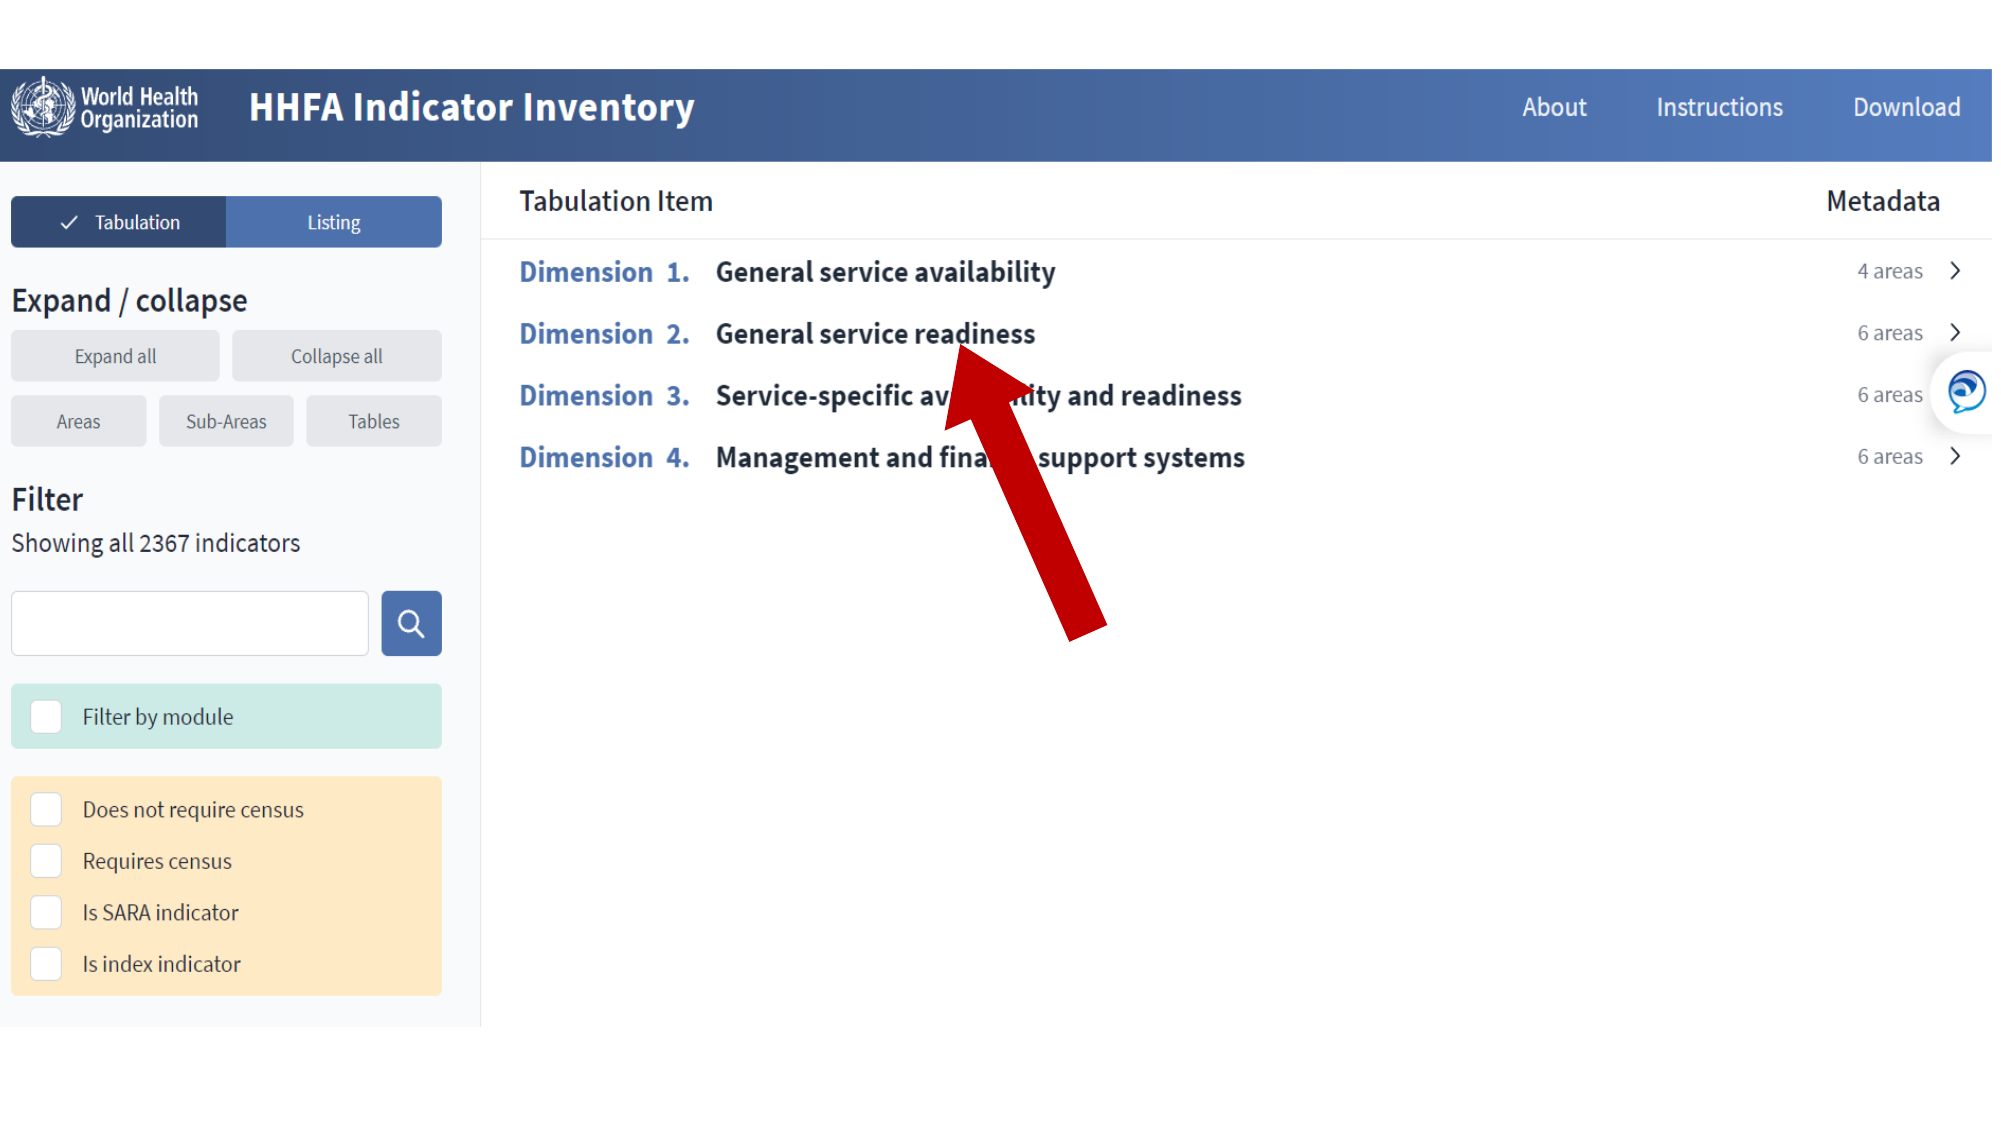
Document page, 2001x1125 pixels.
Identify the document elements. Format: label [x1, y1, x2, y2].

text_box [0, 68, 1993, 1028]
